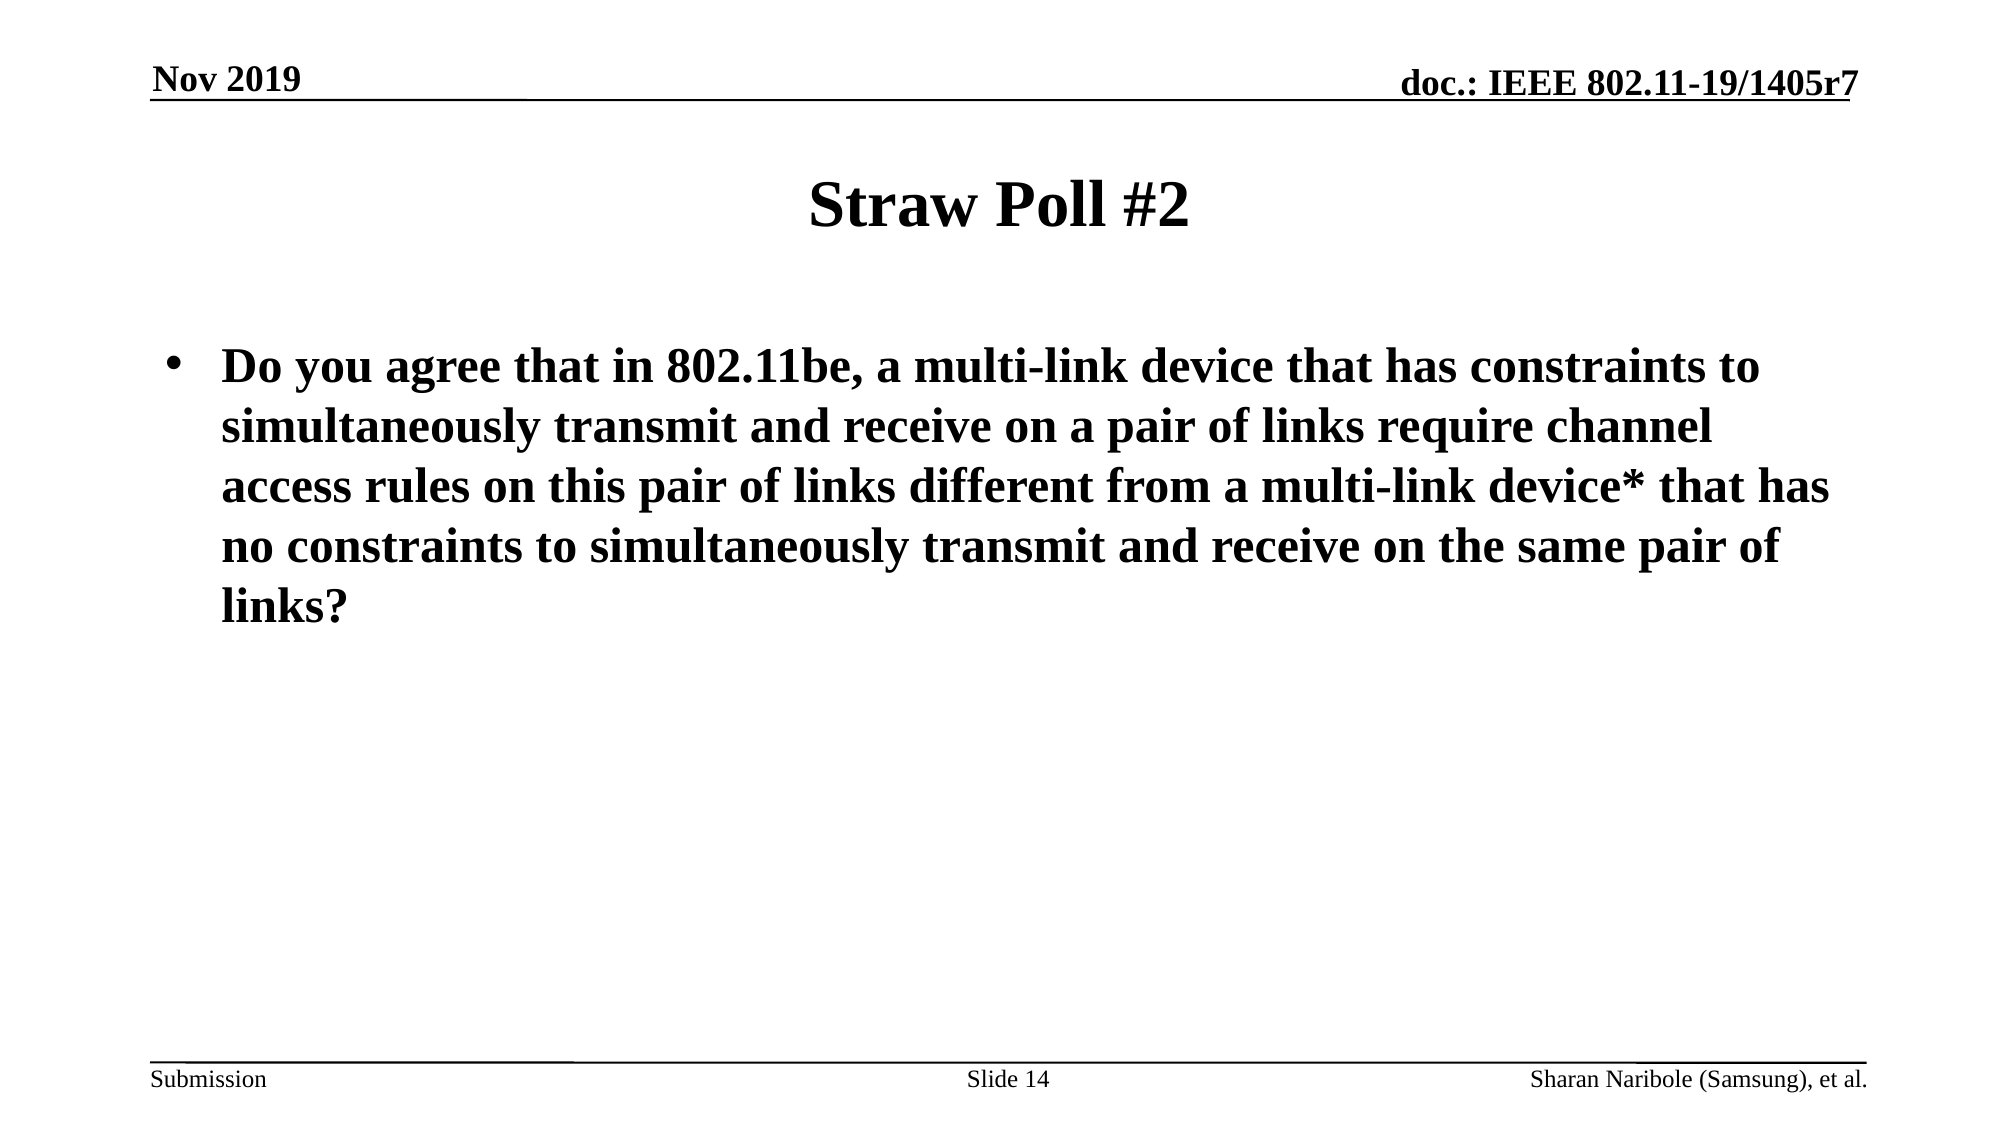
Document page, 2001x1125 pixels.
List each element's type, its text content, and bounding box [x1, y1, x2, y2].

footer Sharan Naribole (Samsung), et al. [1171, 1061, 1869, 1093]
title Straw Poll #2 [149, 112, 1850, 288]
list Do you agree that in 802.11be, a multi-link device that has constraints to simultaneously transmit and receive on a pair of links require channel access rules on this pair of links different from a multi-link device* that has no constraints to simultaneously transmit and receive on the same pair of links? [149, 324, 1850, 1000]
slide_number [152, 54, 563, 100]
slide_number Slide 14 [950, 1061, 1067, 1123]
